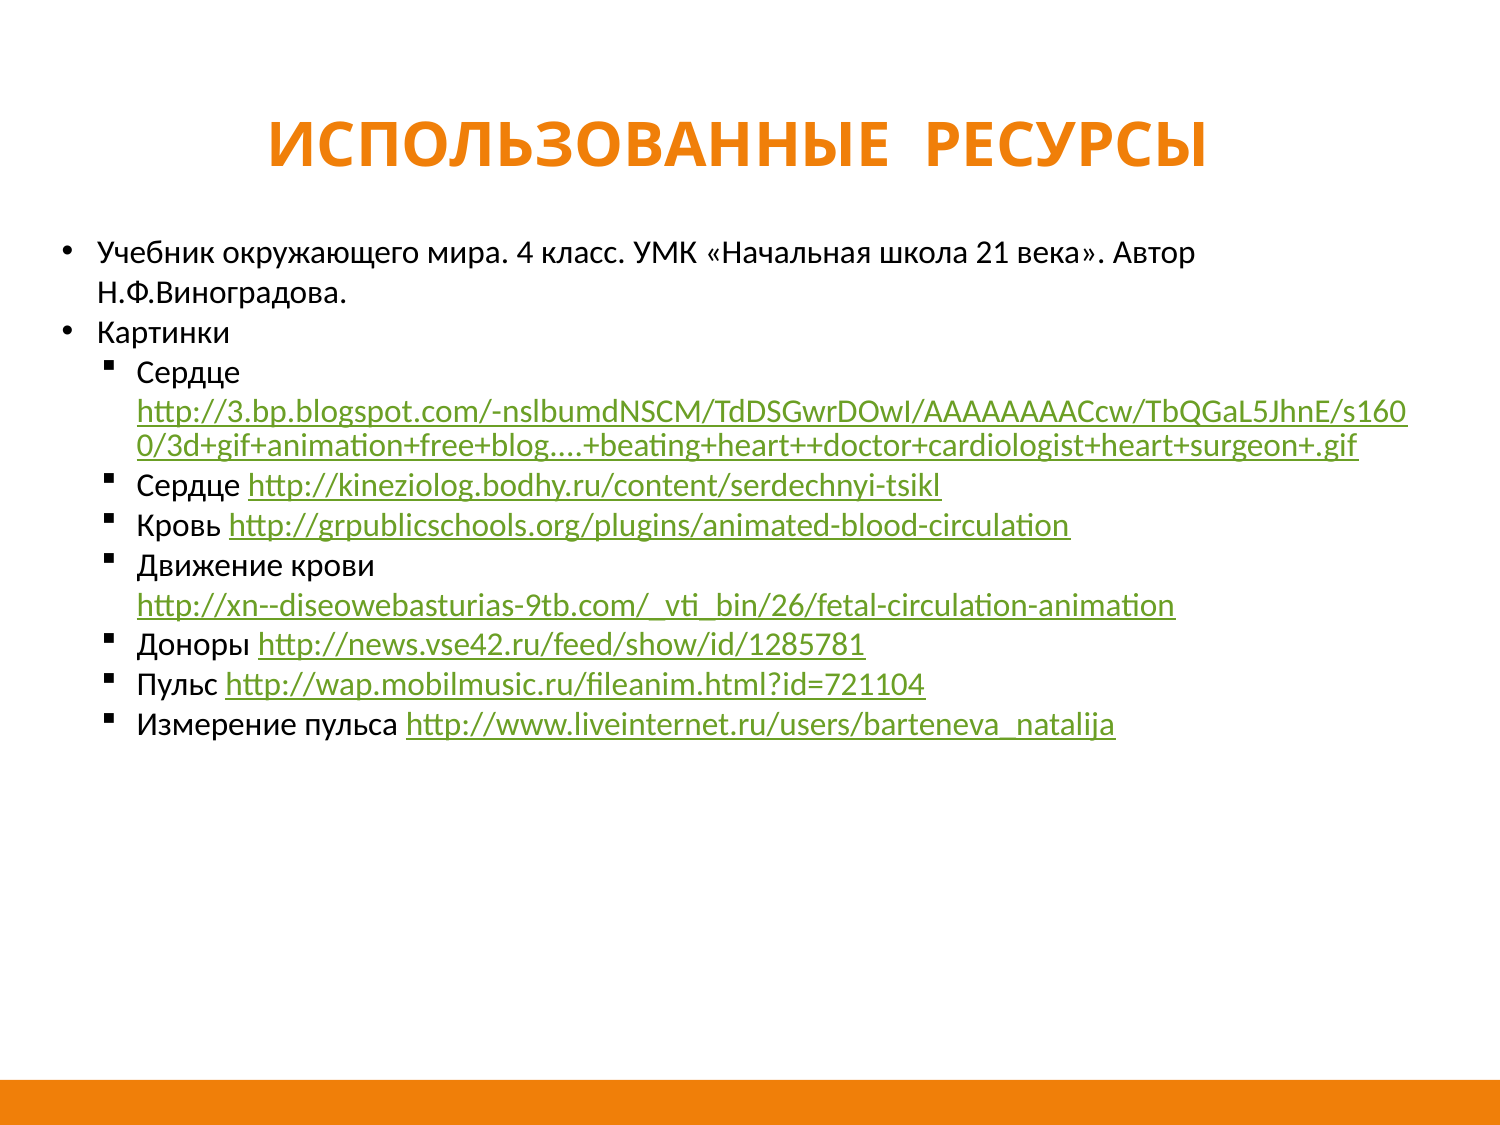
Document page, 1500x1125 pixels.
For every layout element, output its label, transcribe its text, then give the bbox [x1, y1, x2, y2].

title Использованные ресурсы [175, 105, 1301, 188]
text_box Учебник окружающего мира. 4 класс. УМК «Начальная школа 21 века». Автор Н.Ф.Виноградова. Картинки Сердце http://3.bp.blogspot.com/-nslbumdNSCM/TdDSGwrDOwI/AAAAAAAACcw/TbQGaL5JhnE/s1600/3d+gif+animation+free+blog....+beating+heart++doctor+cardiologist+heart+surgeon+.gif Сердце http://kineziolog.bodhy.ru/content/serdechnyi-tsikl Кровь http://grpublicschools.org/plugins/animated-blood-circulation Движение крови http://xn--diseowebasturias-9tb.com/_vti_bin/26/fetal-circulation-animation Доноры http://news.vse42.ru/feed/show/id/1285781 Пульс http://wap.mobilmusic.ru/fileanim.html?id=721104 Измерение пульса http://www.liveinternet.ru/users/barteneva_natalija [46, 222, 1430, 997]
